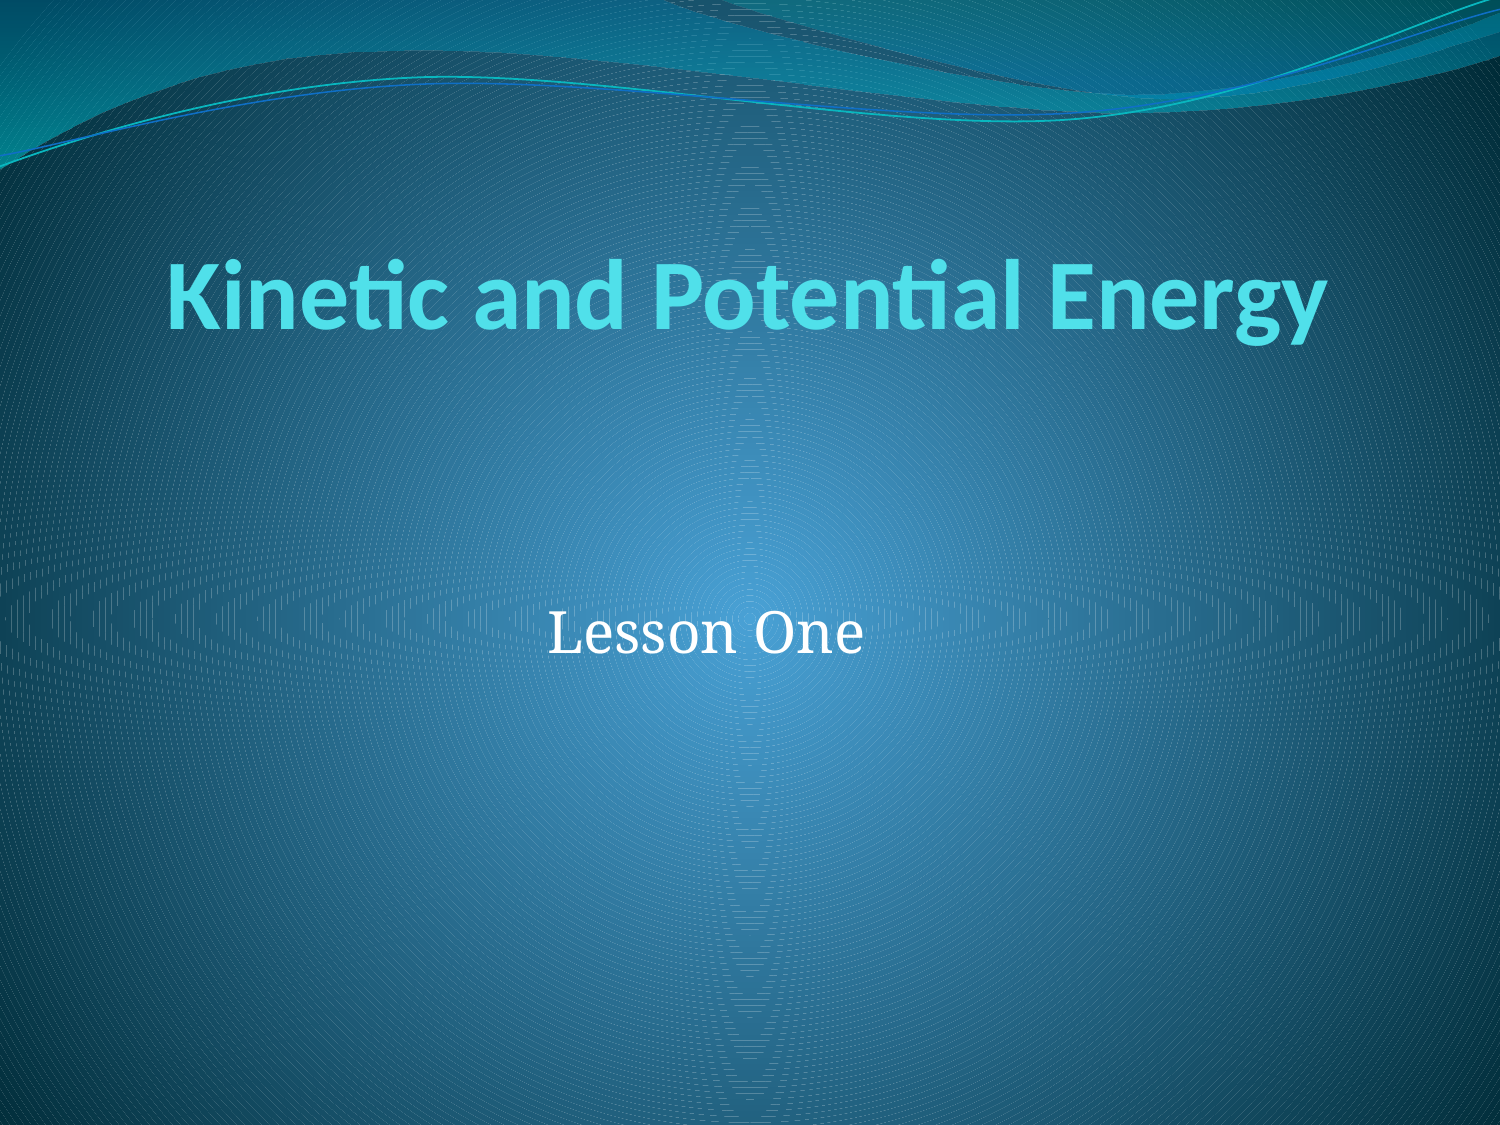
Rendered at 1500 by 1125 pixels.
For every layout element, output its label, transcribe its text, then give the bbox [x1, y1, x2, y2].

subtitle Lesson One [75, 587, 1364, 738]
title Kinetic and Potential Energy [112, 187, 1388, 350]
